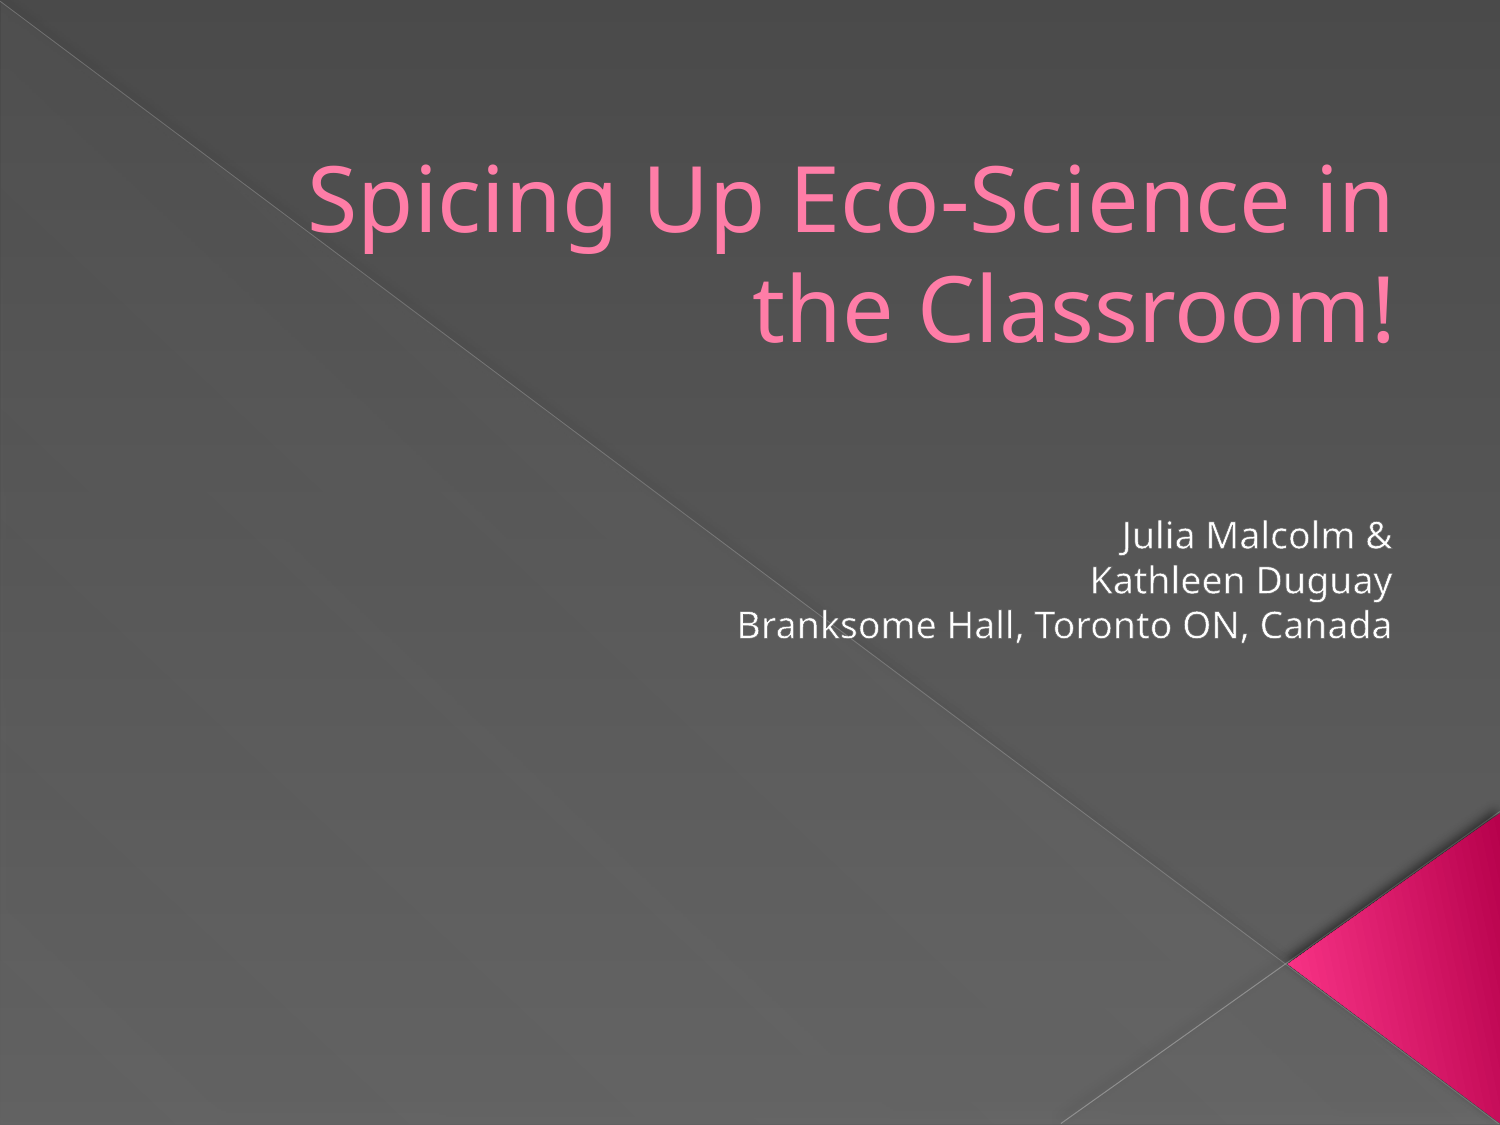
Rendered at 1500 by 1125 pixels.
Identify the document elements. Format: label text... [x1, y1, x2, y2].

subtitle Julia Malcolm & Kathleen Duguay Branksome Hall, Toronto ON, Canada [88, 369, 1412, 657]
title Spicing Up Eco-Science in the Classroom! [88, 127, 1412, 369]
